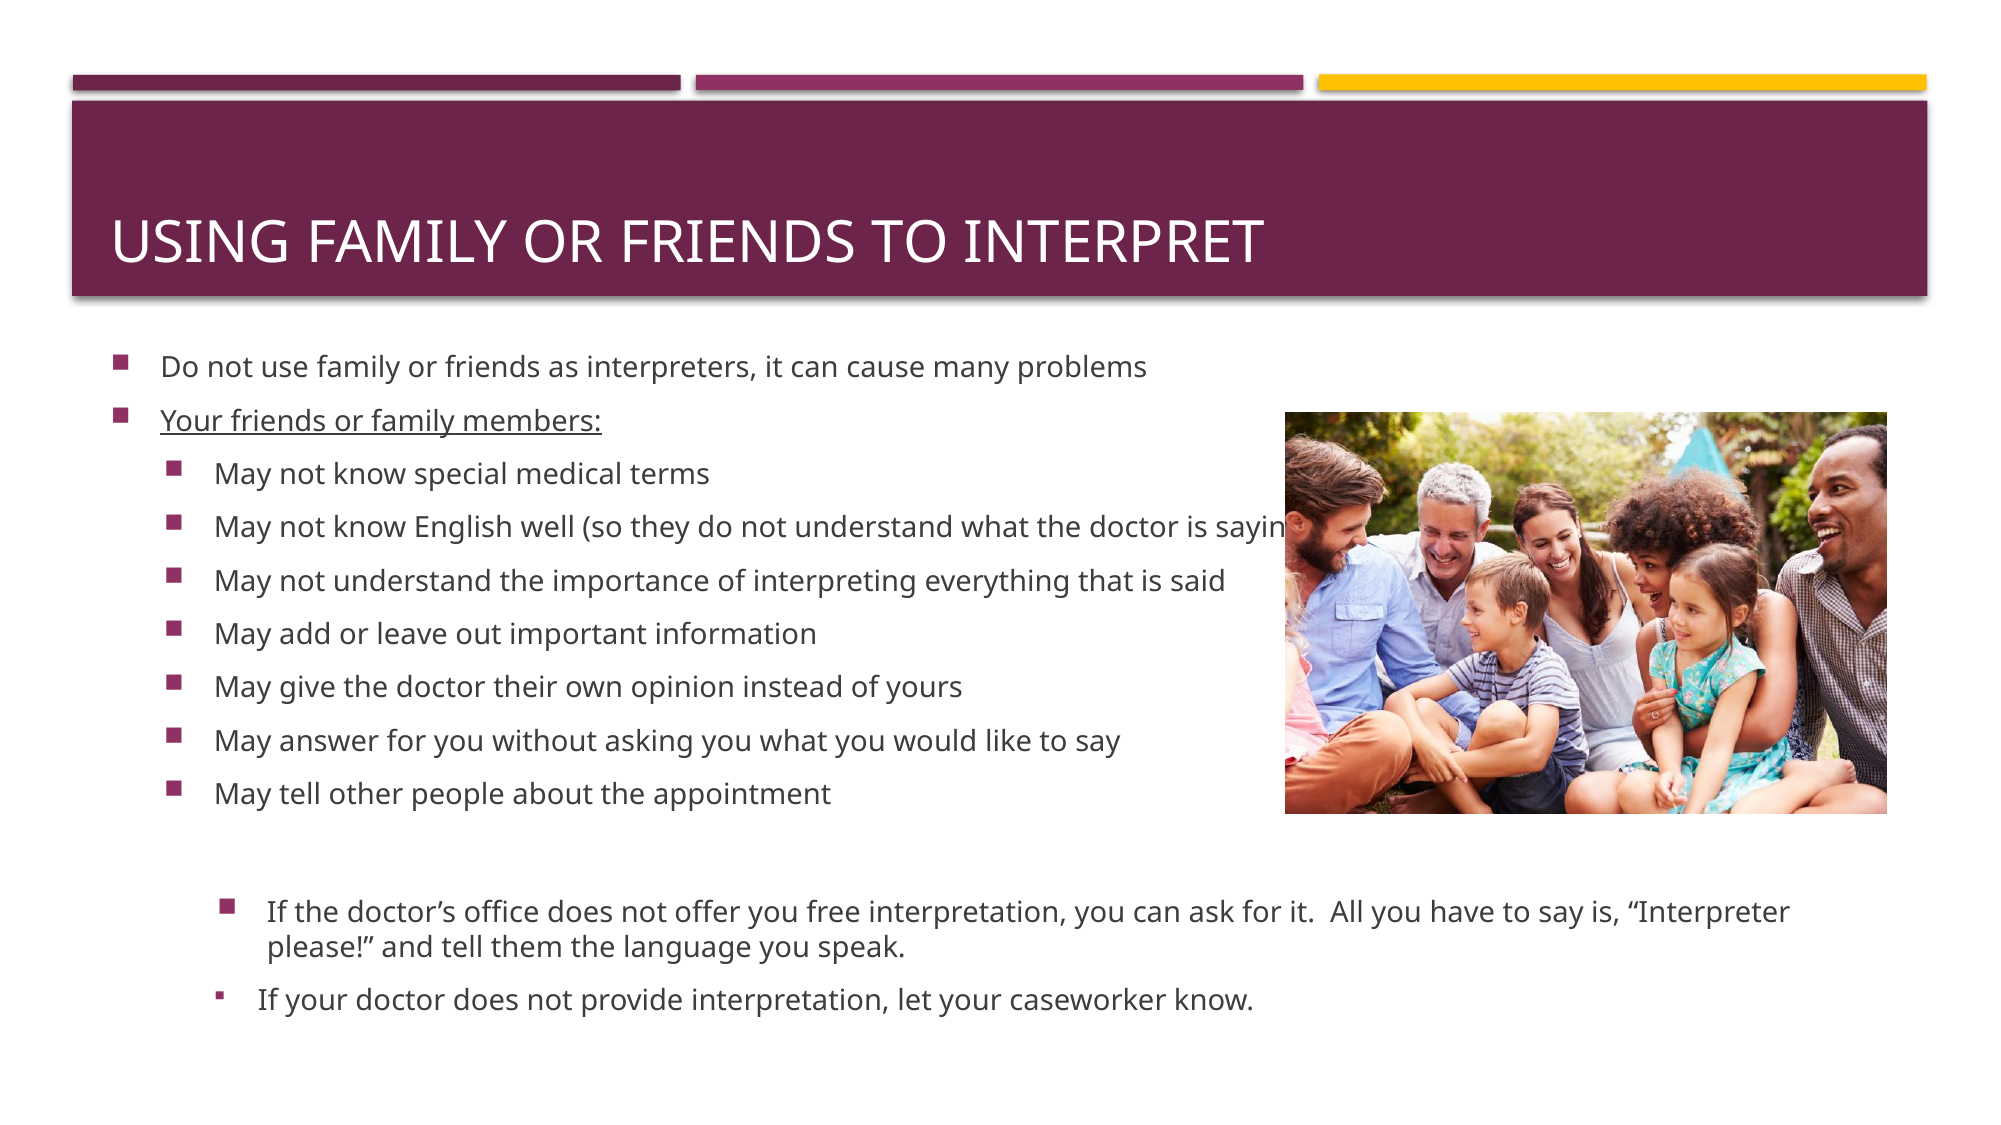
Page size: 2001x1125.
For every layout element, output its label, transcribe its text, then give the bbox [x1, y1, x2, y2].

list Do not use family or friends as interpreters, it can cause many problems Your friends or family members: May not know special medical terms May not know English well (so they do not understand what the doctor is saying) May not understand the importance of interpreting everything that is said May add or leave out important information May give the doctor their own opinion instead of yours May answer for you without asking you what you would like to say May tell other people about the appointment If the doctor’s office does not offer you free interpretation, you can ask for it. All you have to say is, “Interpreter please!” and tell them the language you speak. If your doctor does not provide interpretation, let your caseworker know. [95, 357, 1905, 1085]
picture [1284, 412, 1888, 814]
title Using family or friends to interpret [95, 115, 1905, 282]
